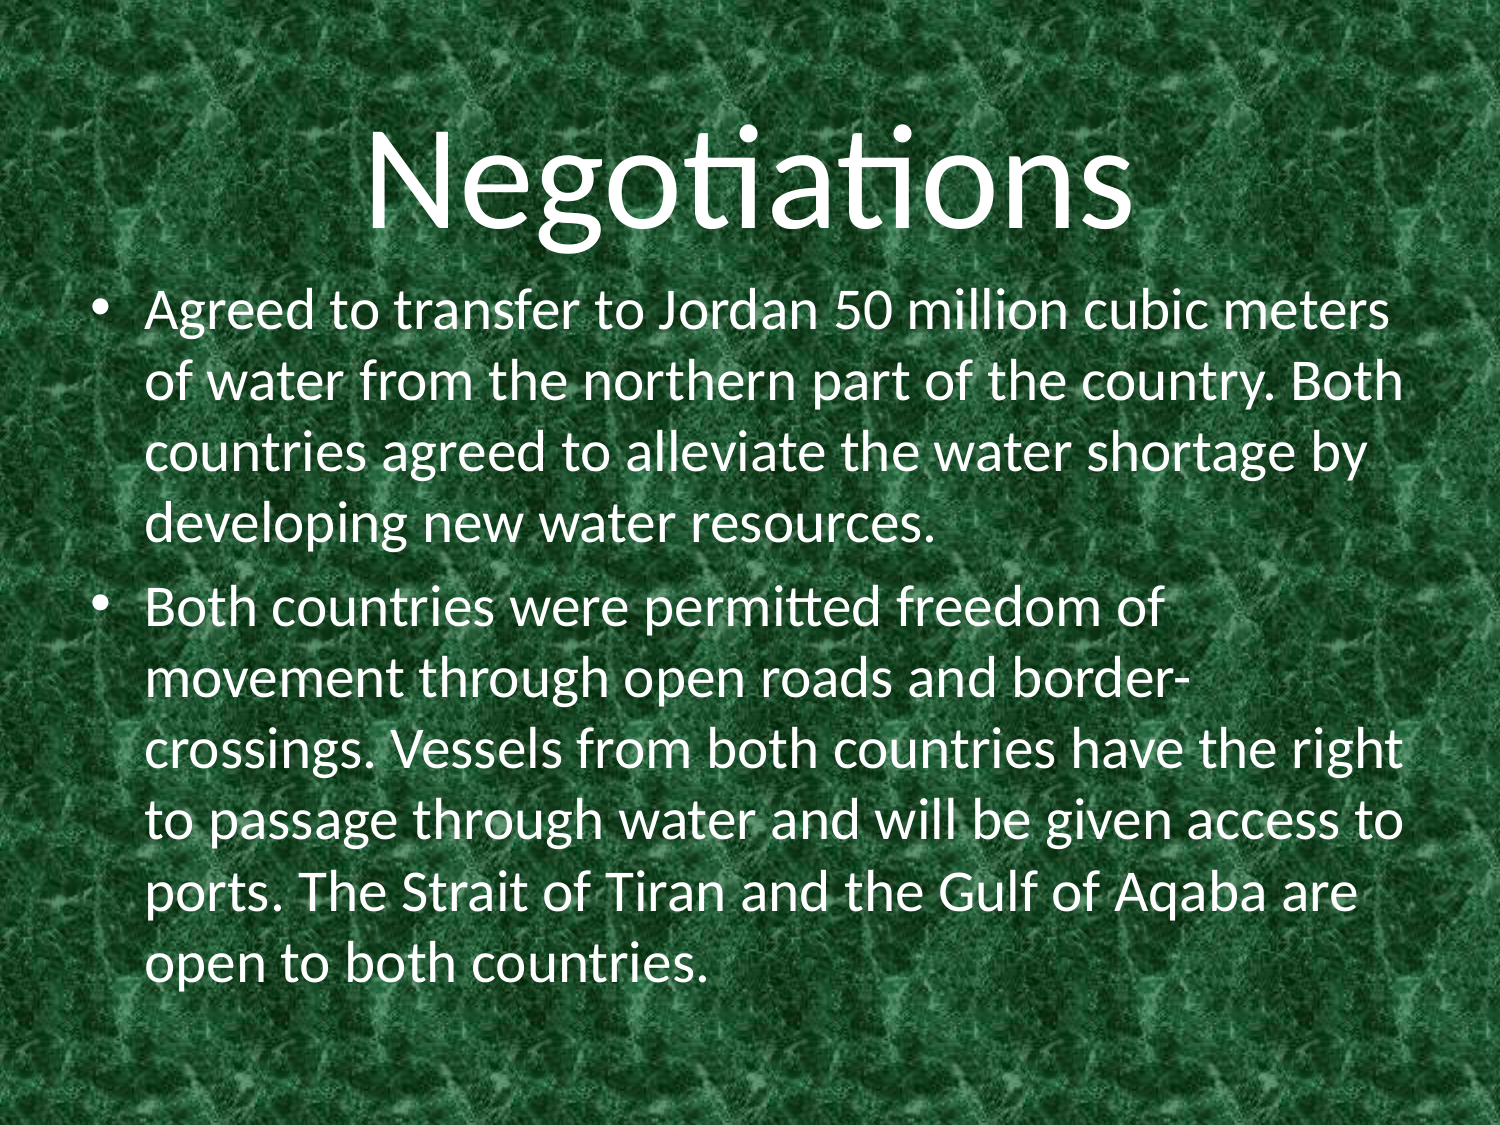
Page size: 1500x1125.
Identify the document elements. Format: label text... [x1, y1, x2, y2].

title Negotiations [75, 75, 1425, 262]
list Agreed to transfer to Jordan 50 million cubic meters of water from the northern part of the country. Both countries agreed to alleviate the water shortage by developing new water resources. Both countries were permitted freedom of movement through open roads and border-crossings. Vessels from both countries have the right to passage through water and will be given access to ports. The Strait of Tiran and the Gulf of Aqaba are open to both countries. [75, 262, 1425, 1005]
picture [0, 0, 1500, 1125]
